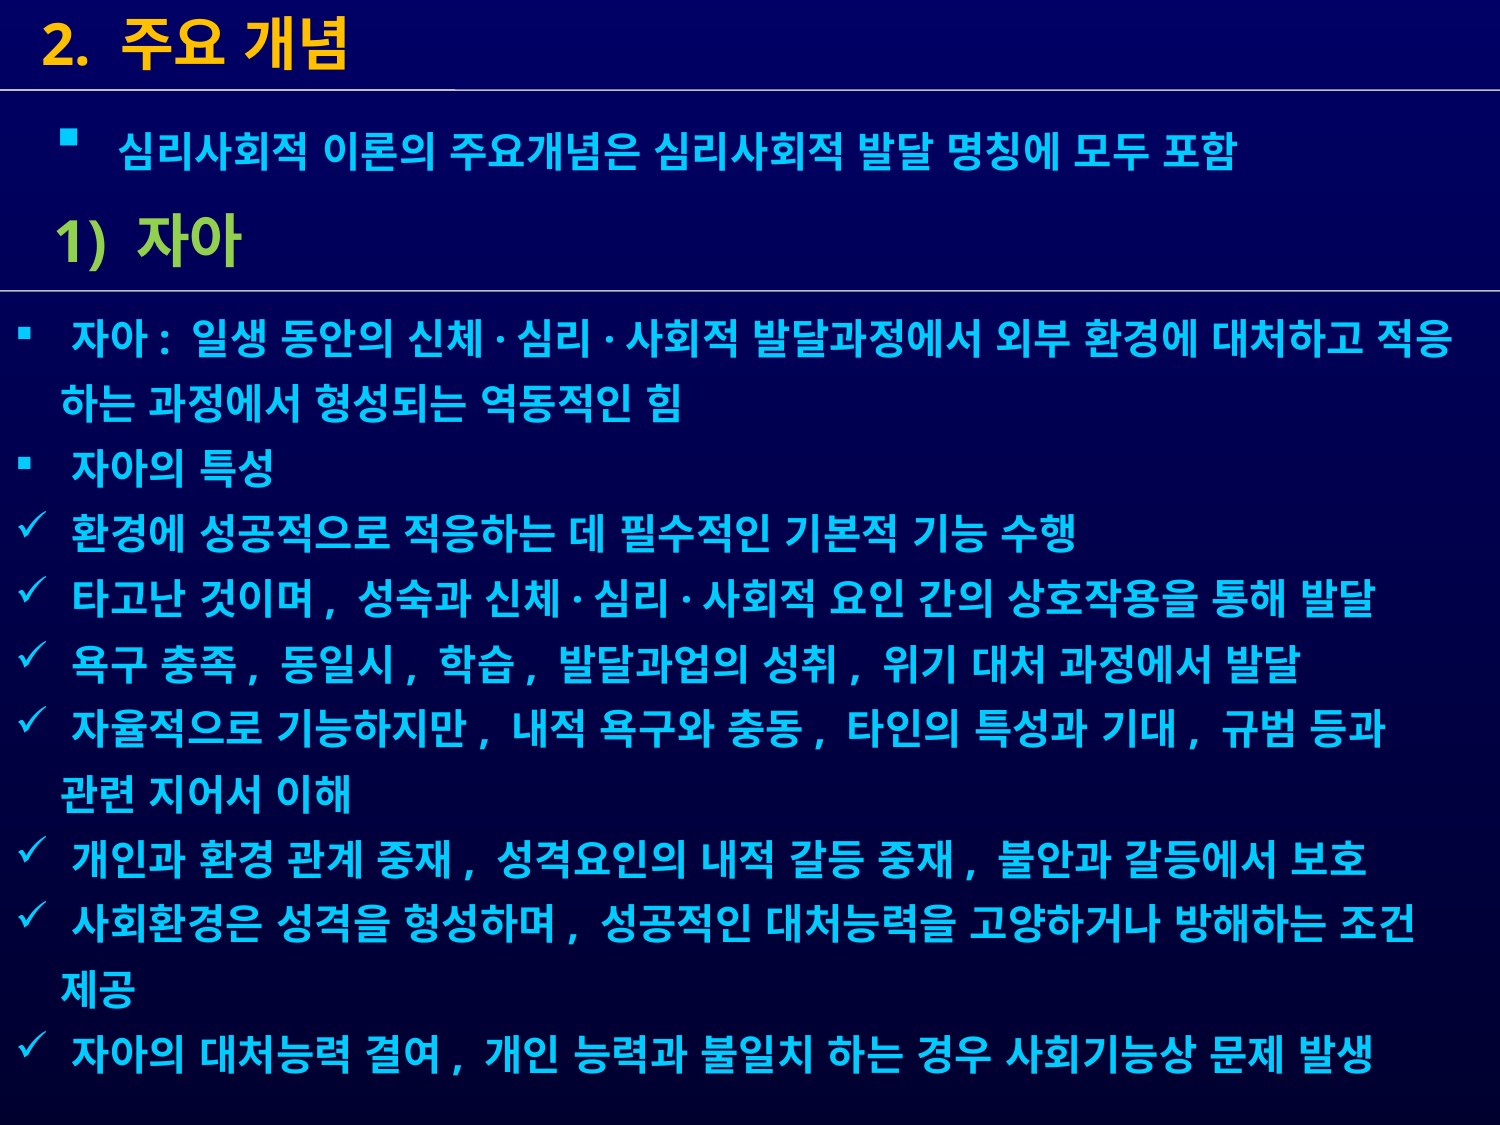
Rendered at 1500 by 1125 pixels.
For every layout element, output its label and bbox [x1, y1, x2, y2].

text_box [0, 0, 1500, 1094]
